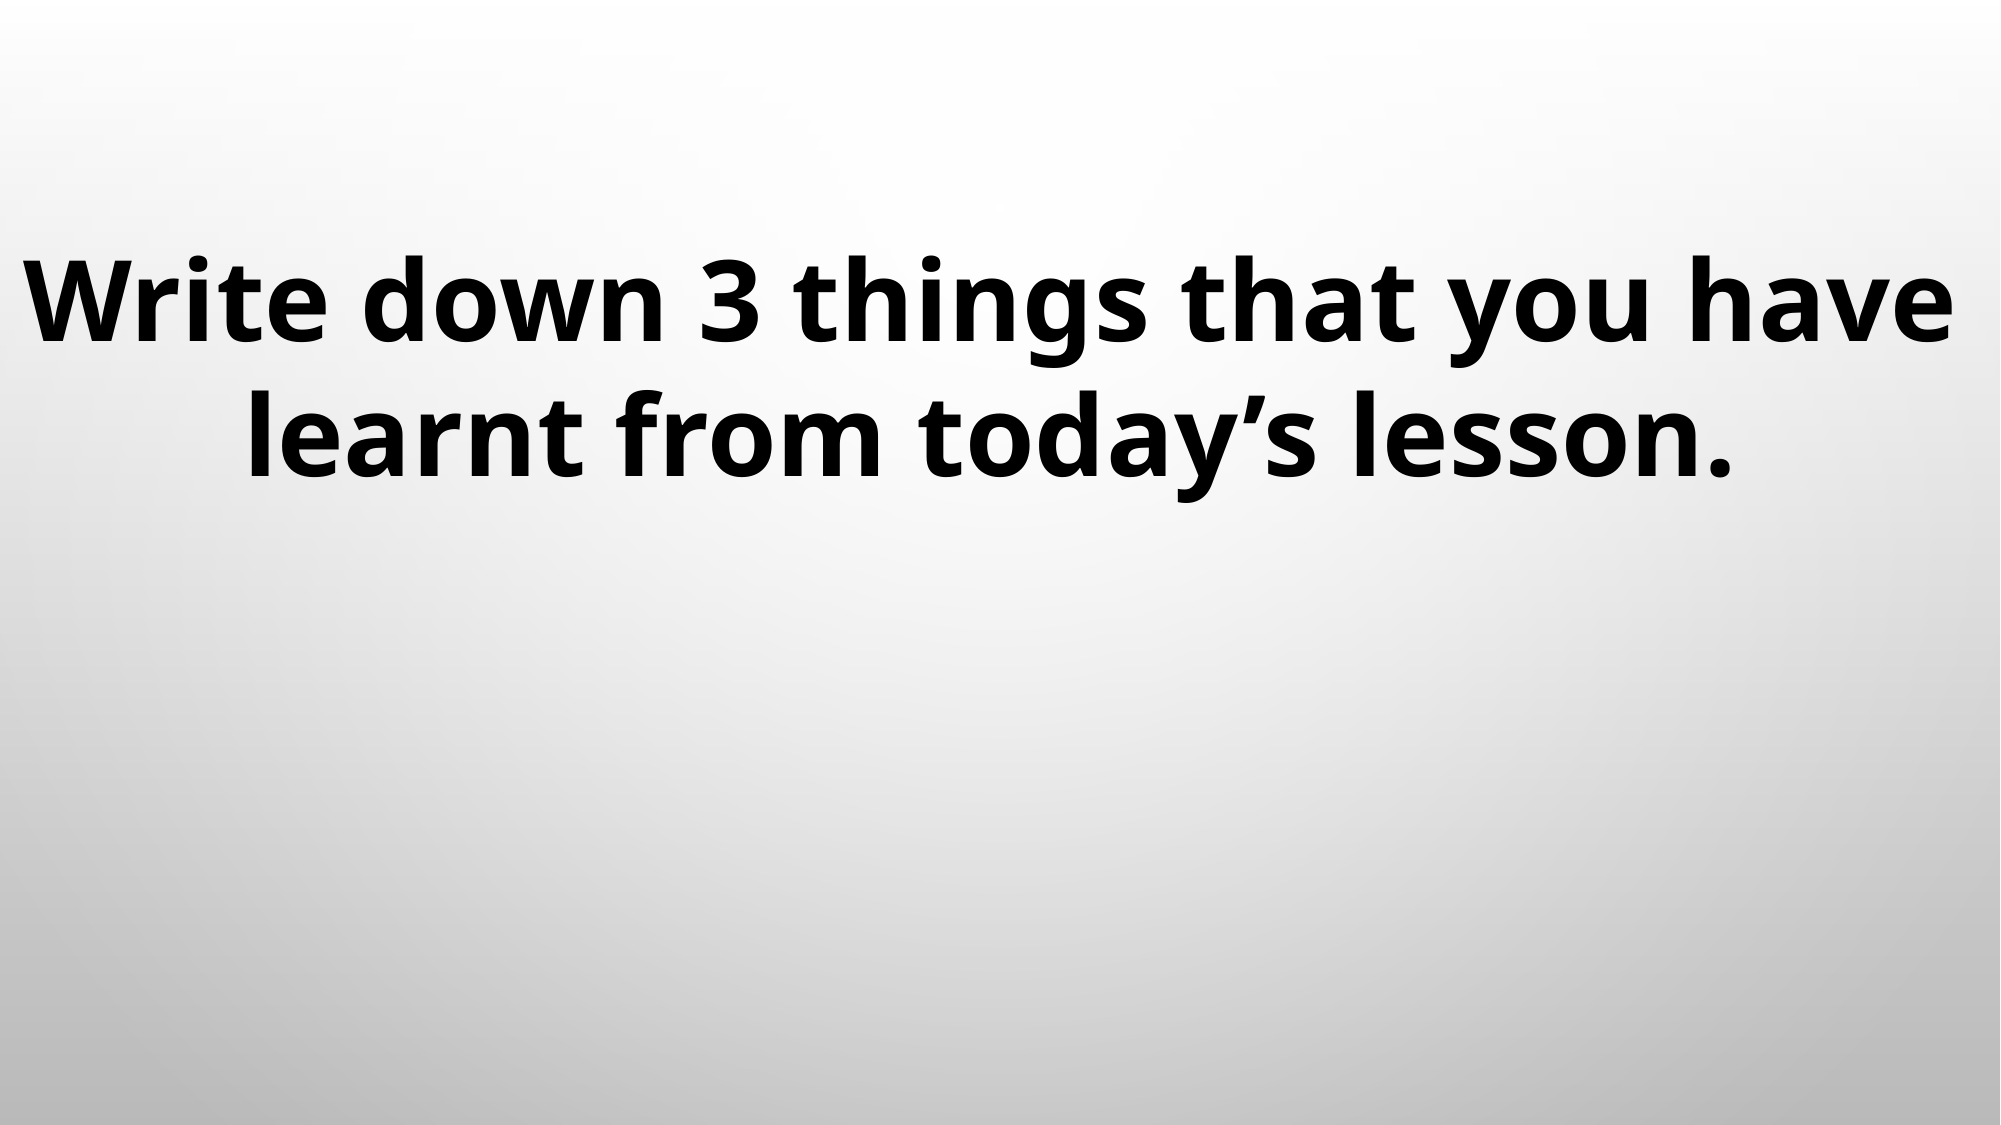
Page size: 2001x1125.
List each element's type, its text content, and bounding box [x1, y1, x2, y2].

picture [0, 0, 2000, 1125]
text_box Write down 3 things that you have learnt from today’s lesson. [8, 221, 1974, 507]
